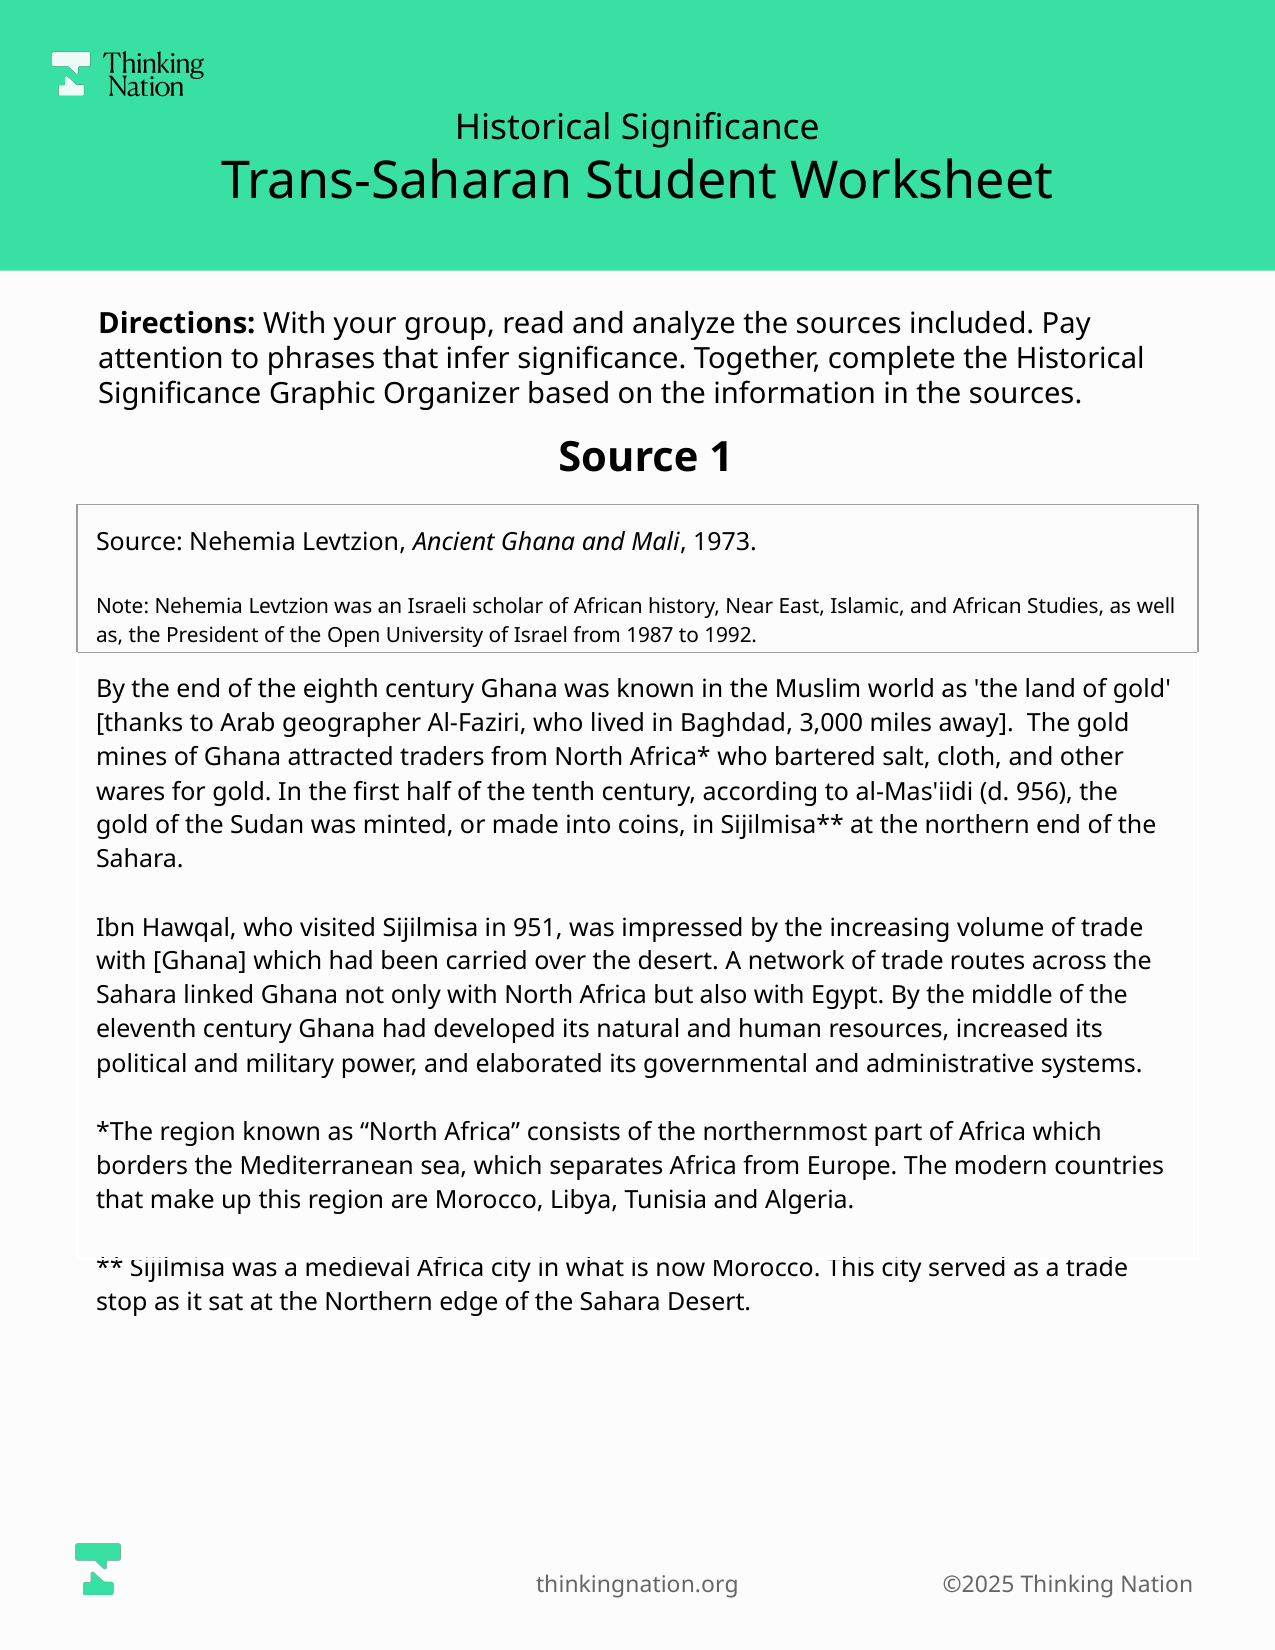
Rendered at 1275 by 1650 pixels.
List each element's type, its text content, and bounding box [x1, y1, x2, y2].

text_box Historical Significance Trans-Saharan Student Worksheet [0, 0, 1275, 271]
text_box thinkingnation.org [486, 1553, 789, 1605]
text_box Source 1 [527, 415, 765, 487]
picture [35, 37, 210, 110]
text_box ©2025 Thinking Nation [907, 1553, 1210, 1605]
table_header Source: Nehemia Levtzion, Ancient Ghana and Mali, 1973. Note: Nehemia Levtzion was an Israeli scholar of African history, Near East, Islamic, and African Studies, as well as, the President of the Open University of Israel from 1987 to 1992. [78, 505, 1197, 652]
picture [62, 1533, 134, 1605]
text_box Directions: With your group, read and analyze the sources included. Pay attention to phrases that infer significance. Together, complete the Historical Significance Graphic Organizer based on the information in the sources. [83, 289, 1209, 424]
table_cell By the end of the eighth century Ghana was known in the Muslim world as 'the land of gold' [thanks to Arab geographer Al-Faziri, who lived in Baghdad, 3,000 miles away]. The gold mines of Ghana attracted traders from North Africa* who bartered salt, cloth, and other wares for gold. In the first half of the tenth century, according to al-Mas'iidi (d. 956), the gold of the Sudan was minted, or made into coins, in Sijilmisa** at the northern end of the Sahara. Ibn Hawqal, who visited Sijilmisa in 951, was impressed by the increasing volume of trade with [Ghana] which had been carried over the desert. A network of trade routes across the Sahara linked Ghana not only with North Africa but also with Egypt. By the middle of the eleventh century Ghana had developed its natural and human resources, increased its political and military power, and elaborated its governmental and administrative systems. *The region known as “North Africa” consists of the northernmost part of Africa which borders the Mediterranean sea, which separates Africa from Europe. The modern countries that make up this region are Morocco, Libya, Tunisia and Algeria. ** Sijilmisa was a medieval Africa city in what is now Morocco. This city served as a trade stop as it sat at the Northern edge of the Sahara Desert. [78, 653, 1197, 1258]
